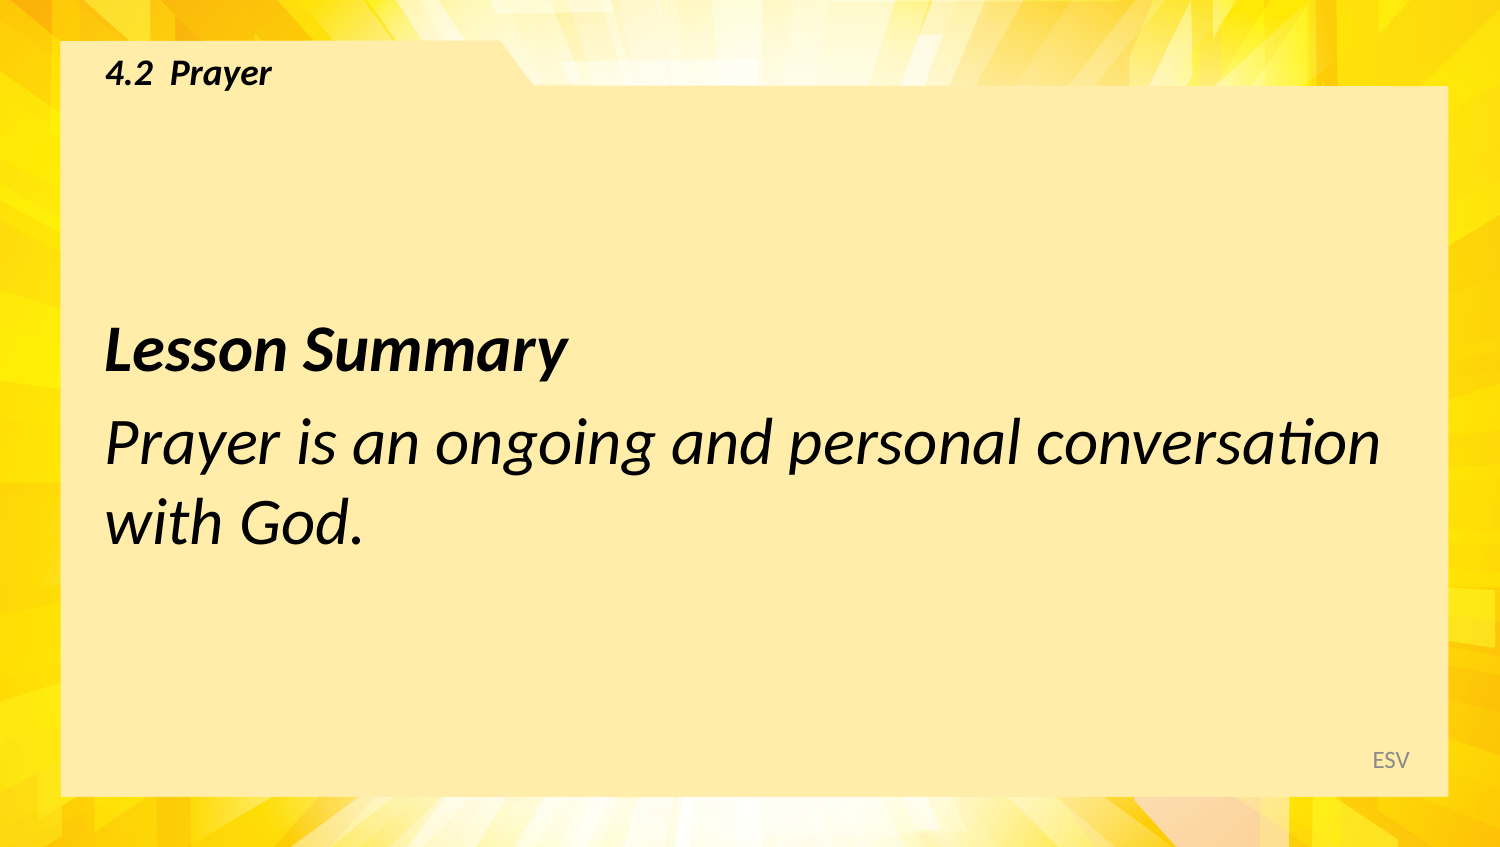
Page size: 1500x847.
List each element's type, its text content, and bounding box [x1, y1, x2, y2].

footer ESV [950, 736, 1425, 782]
title 4.2 Prayer [89, 33, 1420, 108]
picture [0, 0, 1500, 847]
list Lesson Summary Prayer is an ongoing and personal conversation with God. [89, 141, 1403, 722]
